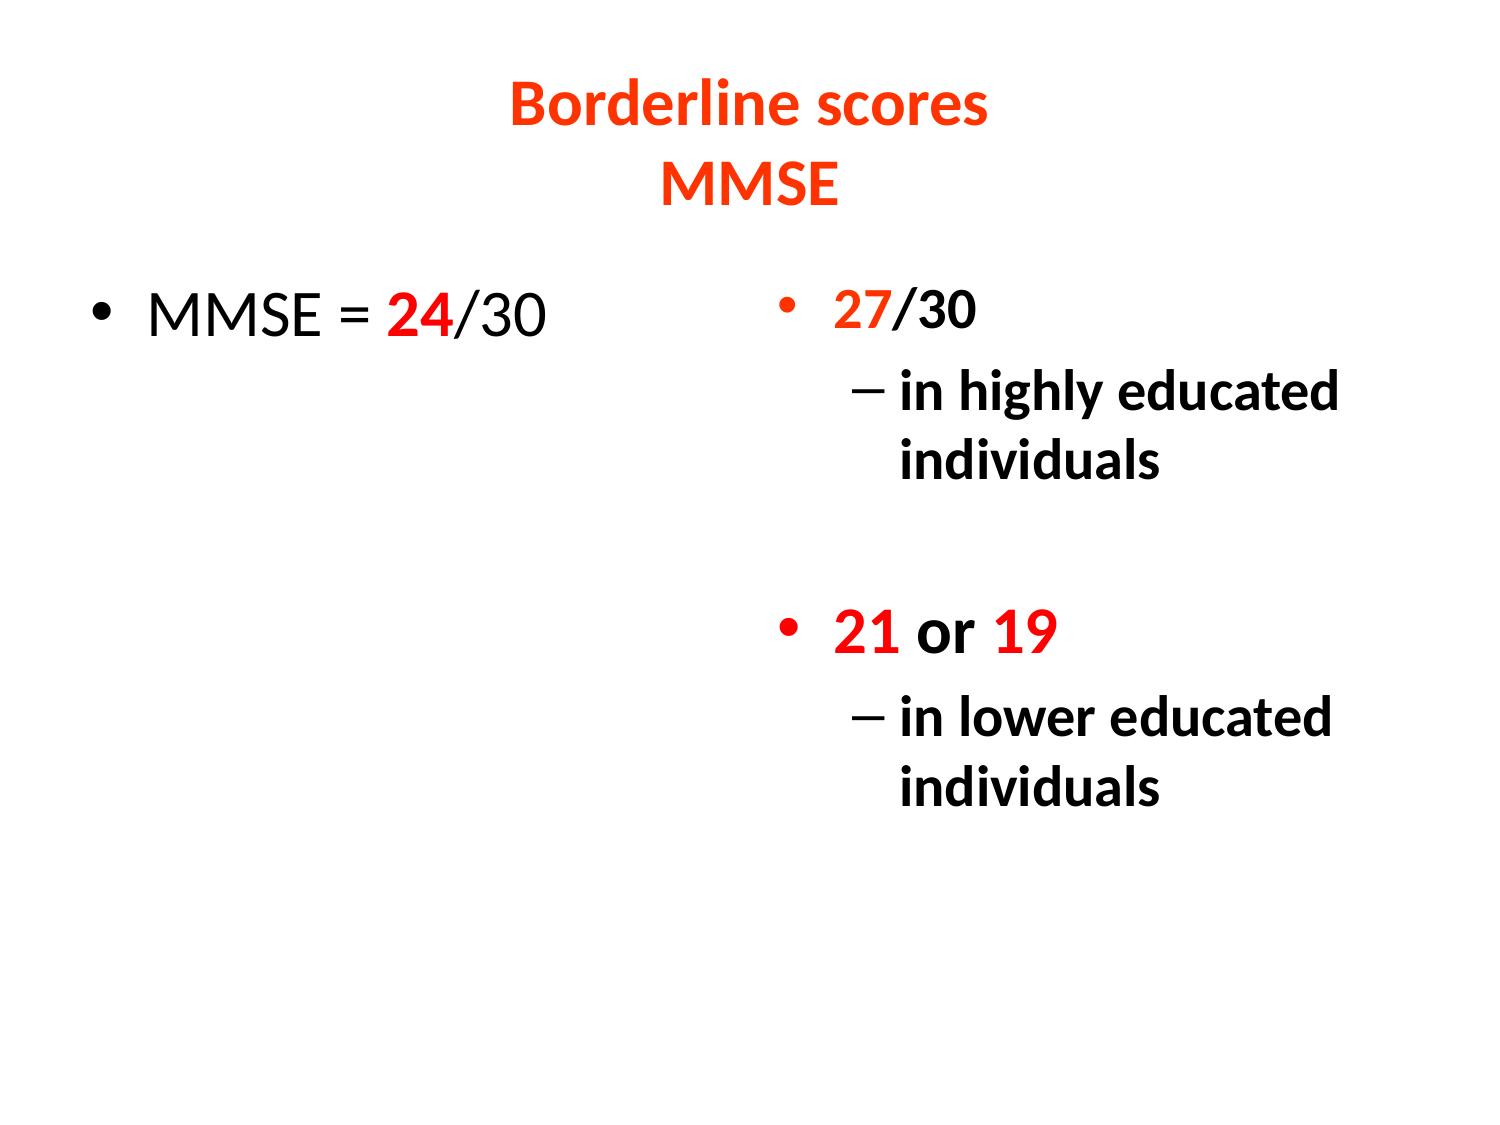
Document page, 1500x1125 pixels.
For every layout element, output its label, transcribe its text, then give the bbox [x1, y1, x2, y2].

title Borderline scores MMSE [75, 45, 1425, 233]
list MMSE = 24/30 [75, 262, 738, 1005]
list 27/30 in highly educated individuals 21 or 19 in lower educated individuals [762, 262, 1425, 1005]
